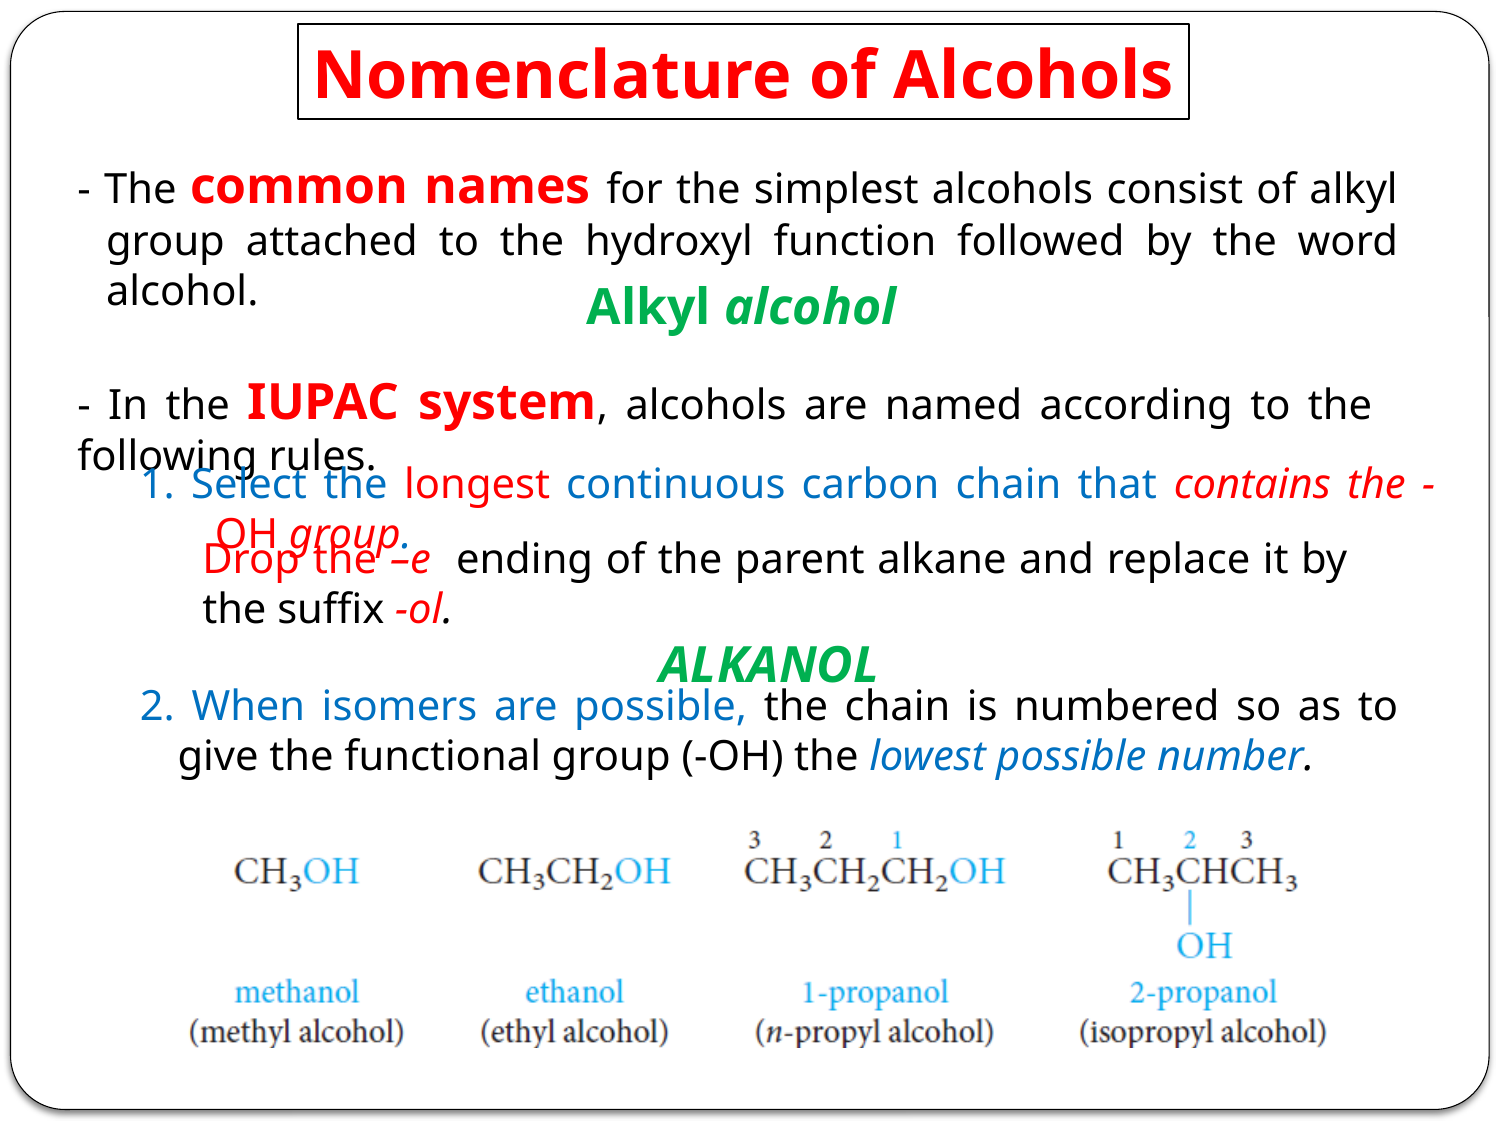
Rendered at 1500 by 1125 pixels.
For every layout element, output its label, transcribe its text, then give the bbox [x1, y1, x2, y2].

text_box Alkyl alcohol [562, 267, 934, 342]
picture [182, 824, 1341, 1048]
text_box Nomenclature of Alcohols [297, 23, 1190, 120]
text_box - The common names for the simplest alcohols consist of alkyl group attached to the hydroxyl function followed by the word alcohol. [62, 146, 1414, 322]
text_box Drop the –e ending of the parent alkane and replace it by the suffix -ol. ALKANOL [187, 524, 1363, 671]
text_box - In the IUPAC system, alcohols are named according to the following rules. [62, 361, 1388, 487]
text_box 1. Select the longest continuous carbon chain that contains the -OH group. [125, 449, 1450, 565]
text_box 2. When isomers are possible, the chain is numbered so as to give the functional group (-OH) the lowest possible number. [124, 671, 1414, 787]
